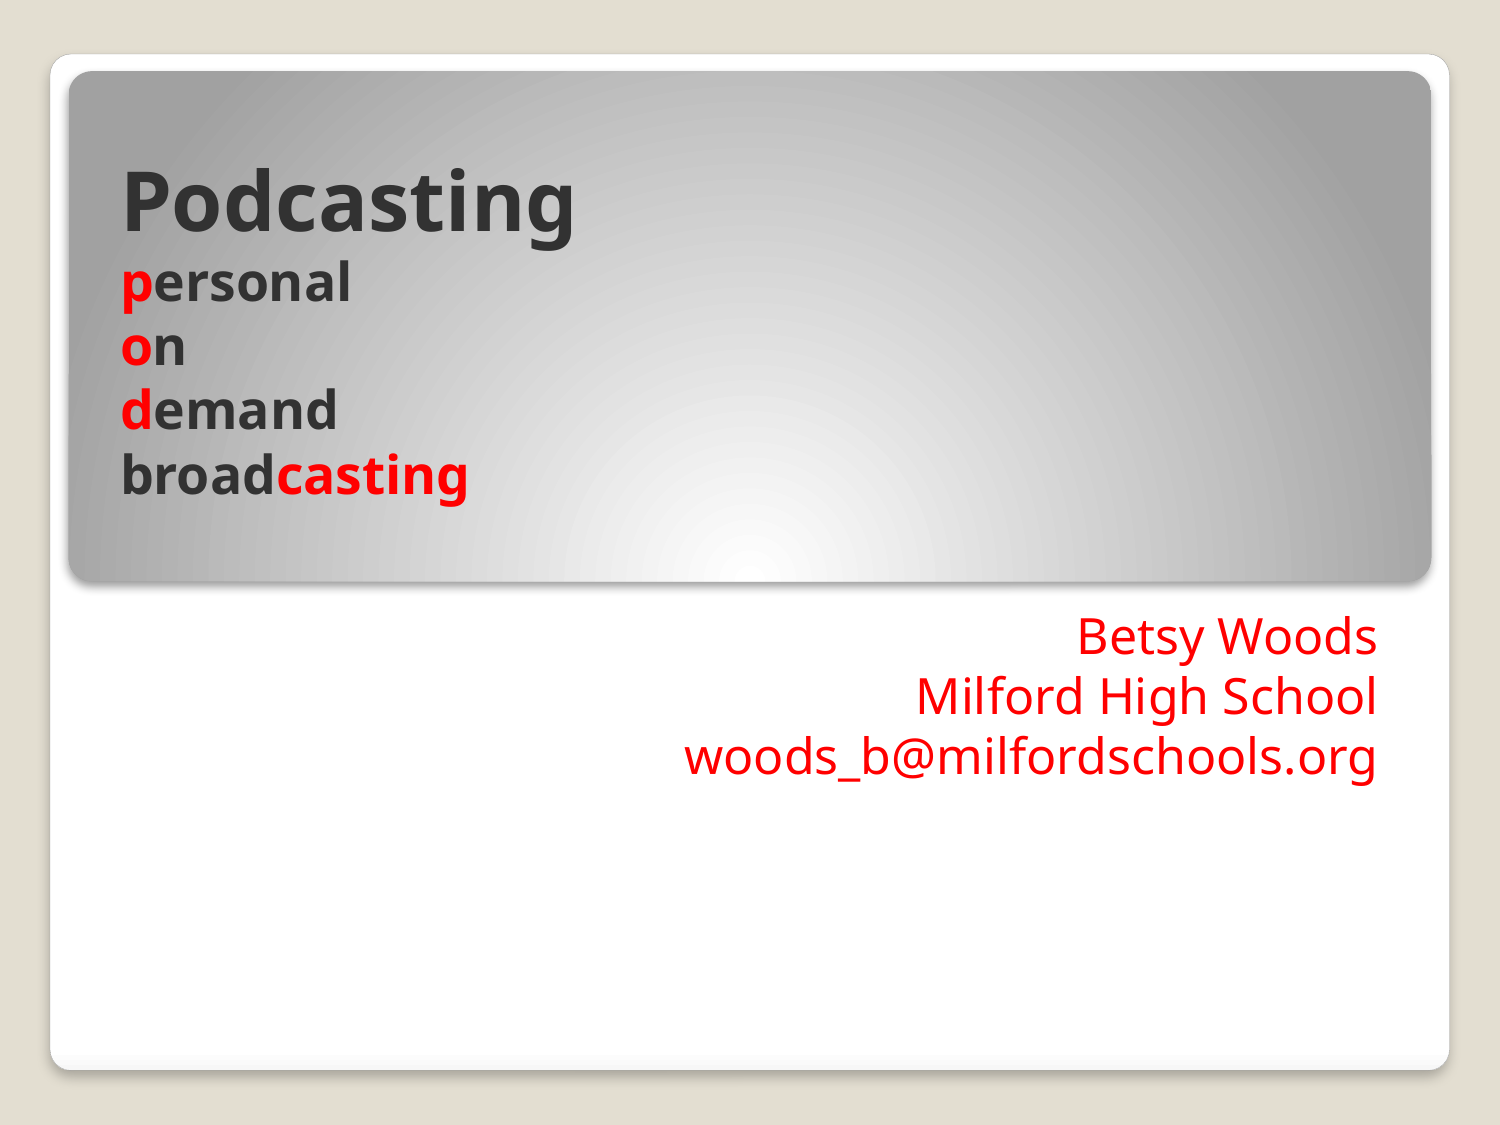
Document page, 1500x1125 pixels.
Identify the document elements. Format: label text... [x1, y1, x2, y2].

title Podcasting personal on demand broadcasting [112, 137, 1388, 513]
subtitle Betsy Woods Milford High School woods_b@milfordschools.org [118, 604, 1394, 850]
